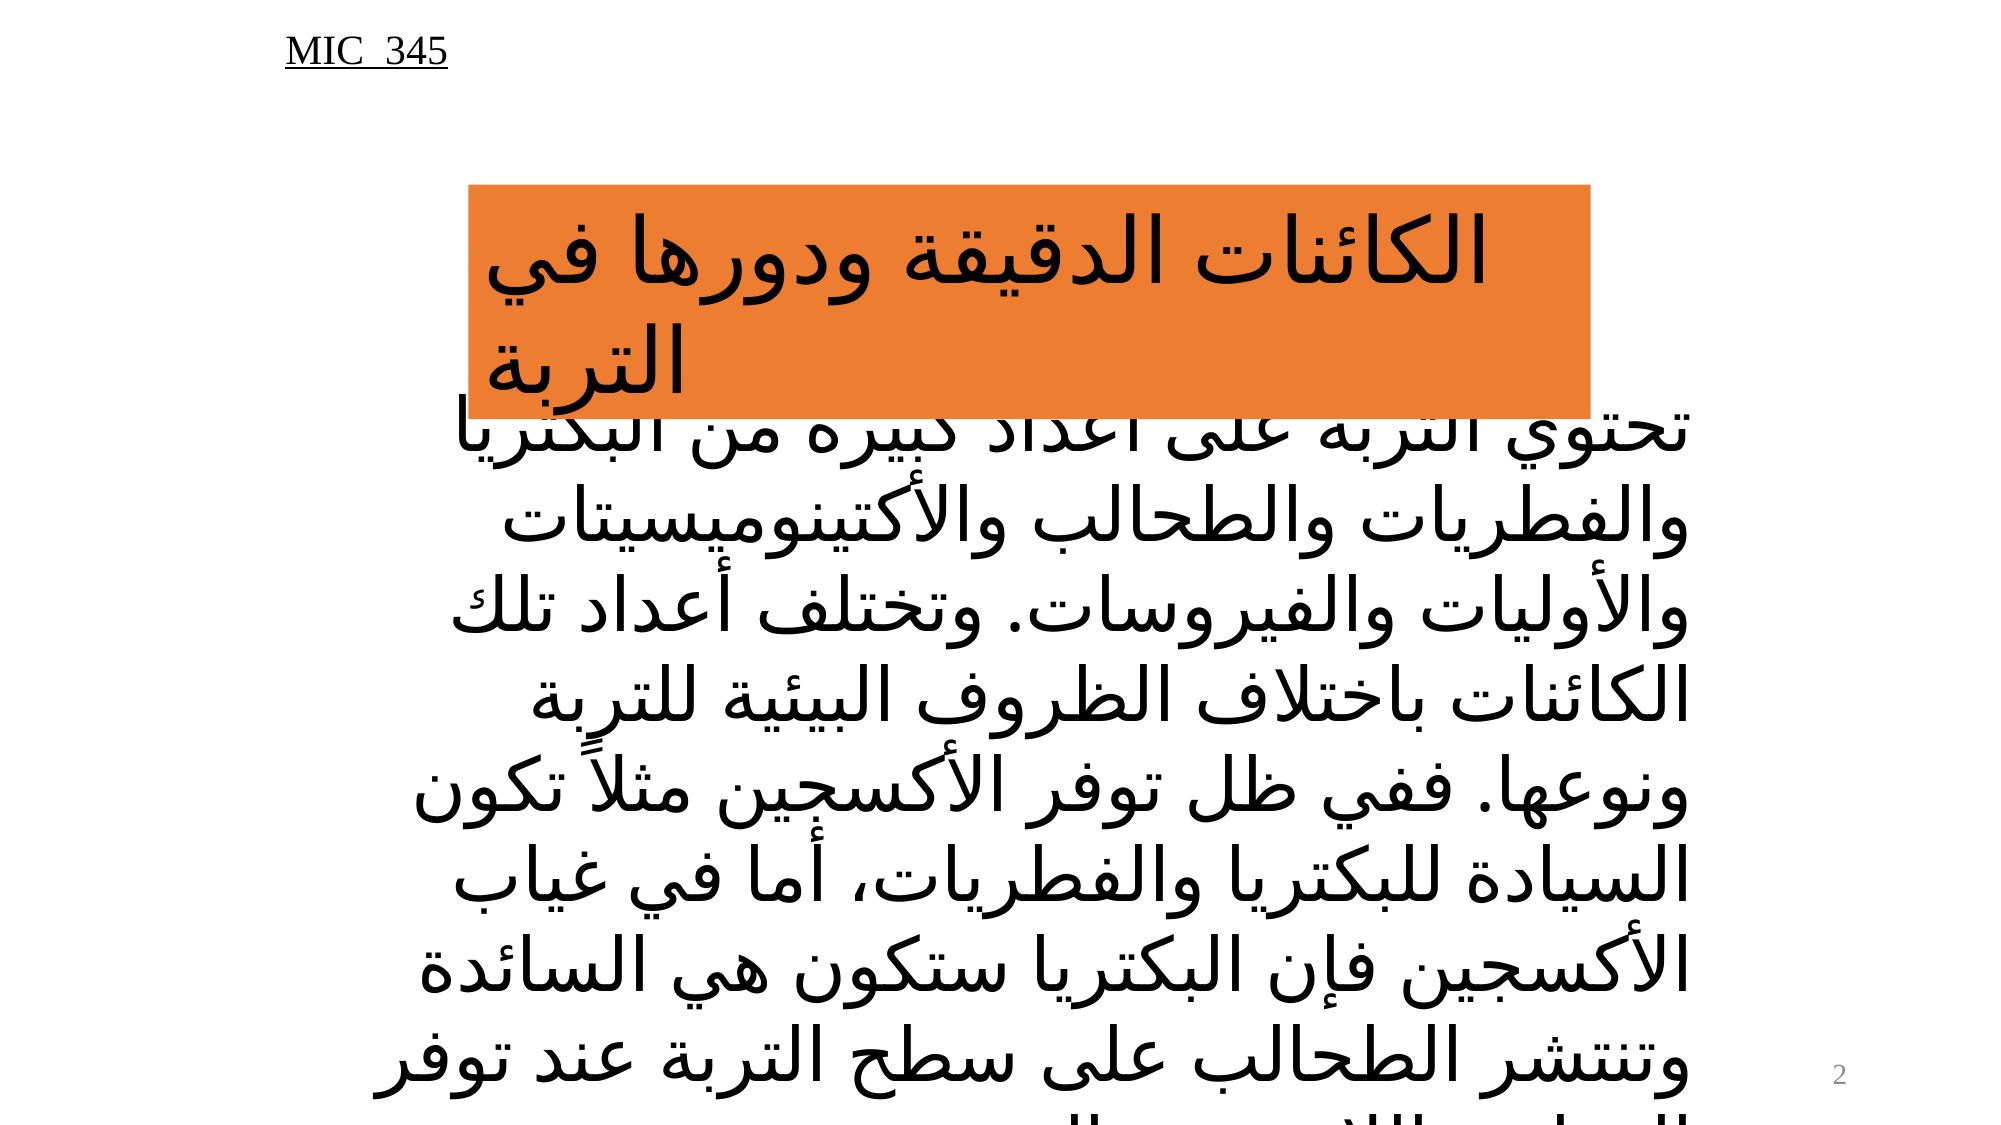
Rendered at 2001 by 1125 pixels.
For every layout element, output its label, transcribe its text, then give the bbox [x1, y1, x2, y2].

text_box تحتوي التربة على أعداد كبيرة من البكتريا والفطريات والطحالب والأكتينوميسيتات والأوليات والفيروسات. وتختلف أعداد تلك الكائنات باختلاف الظروف البيئية للتربة ونوعها. ففي ظل توفر الأكسجين مثلاً تكون السيادة للبكتريا والفطريات، أما في غياب الأكسجين فإن البكتريا ستكون هي السائدة وتنتشر الطحالب على سطح التربة عند توفر الرطوبة اللازمة مع الضوء. [291, 278, 1709, 1125]
text_box MIC 345 [270, 0, 1721, 121]
slide_number 2 [1412, 1042, 1863, 1103]
text_box الكائنات الدقيقة ودورها في التربة [468, 184, 1591, 420]
